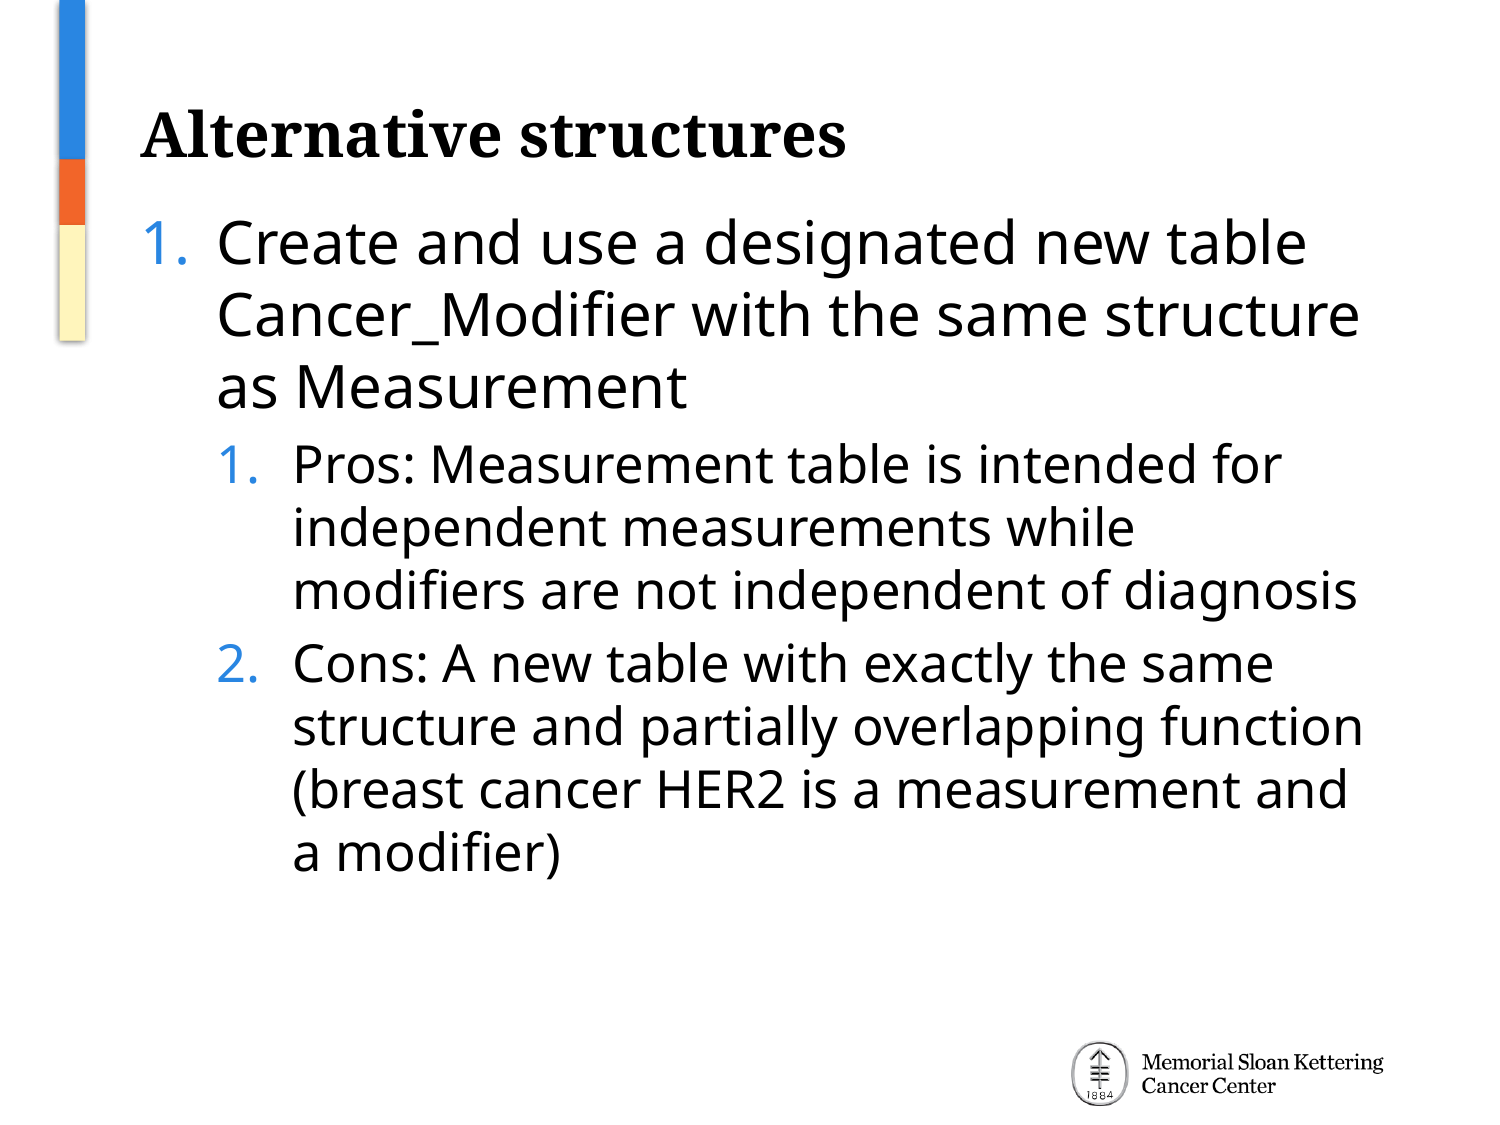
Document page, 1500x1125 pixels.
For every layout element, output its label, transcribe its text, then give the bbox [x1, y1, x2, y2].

list Create and use a designated new table Cancer_Modifier with the same structure as Measurement Pros: Measurement table is intended for independent measurements while modifiers are not independent of diagnosis Cons: A new table with exactly the same structure and partially overlapping function (breast cancer HER2 is a measurement and a modifier) [125, 197, 1386, 940]
title Alternative structures [125, 48, 1386, 178]
